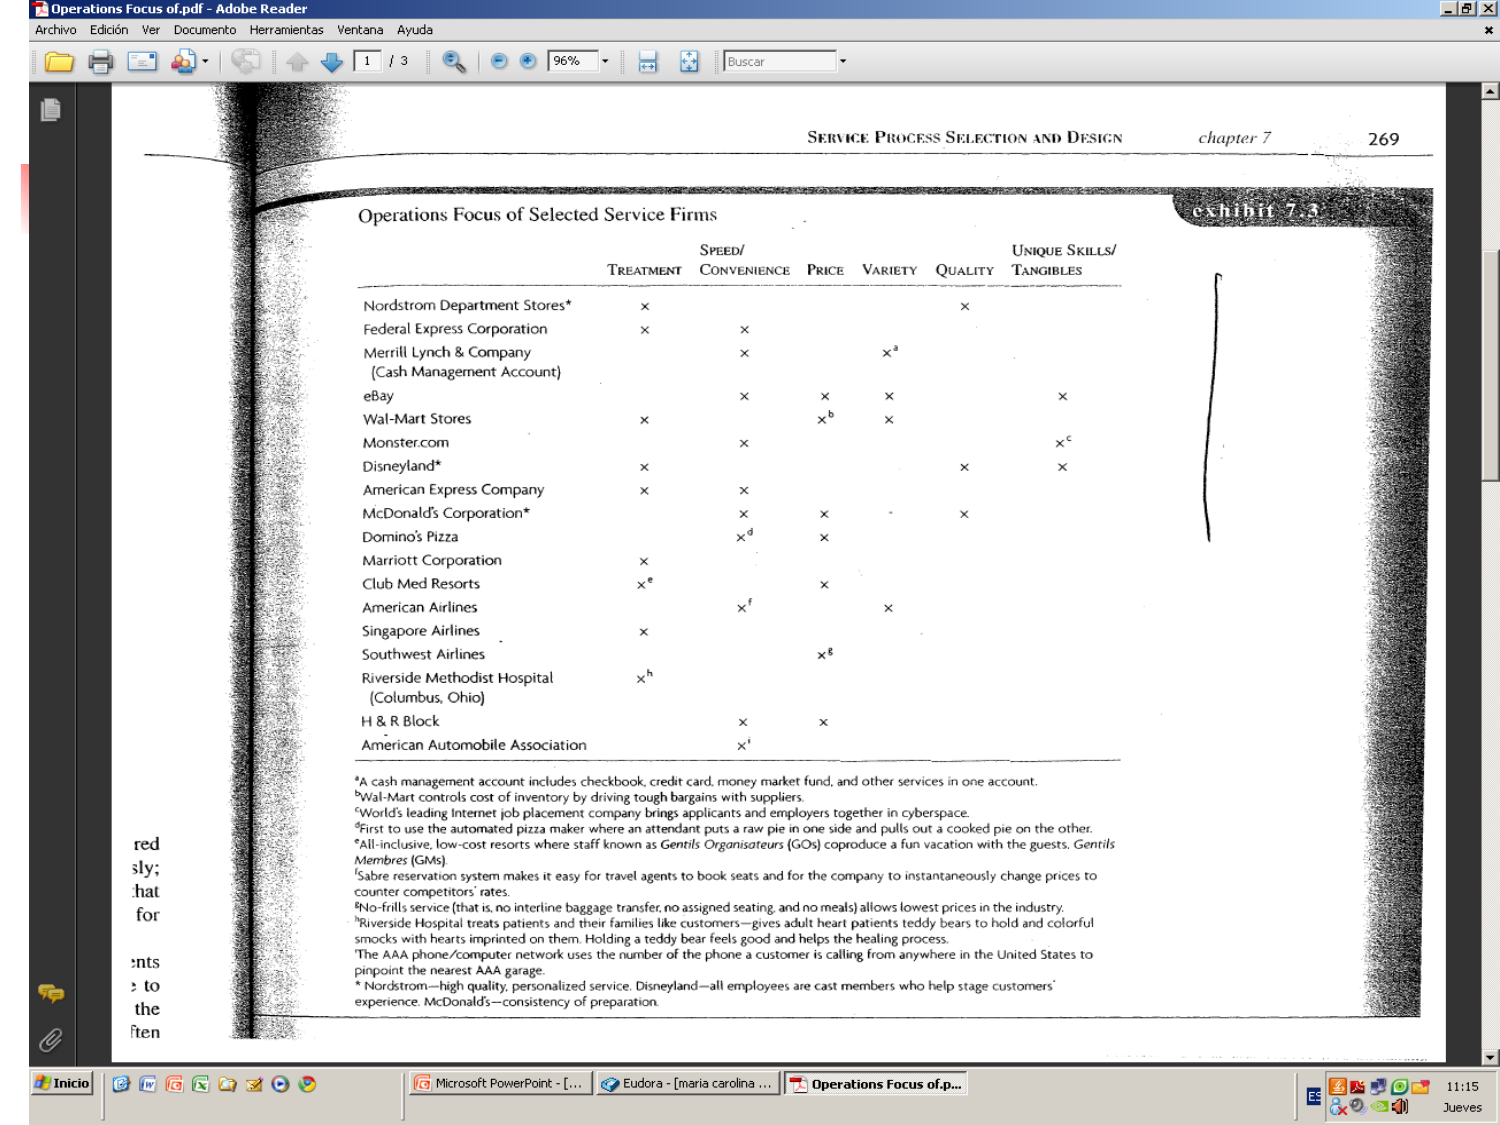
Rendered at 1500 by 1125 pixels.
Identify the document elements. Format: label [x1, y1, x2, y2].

list [29, 0, 1500, 1125]
